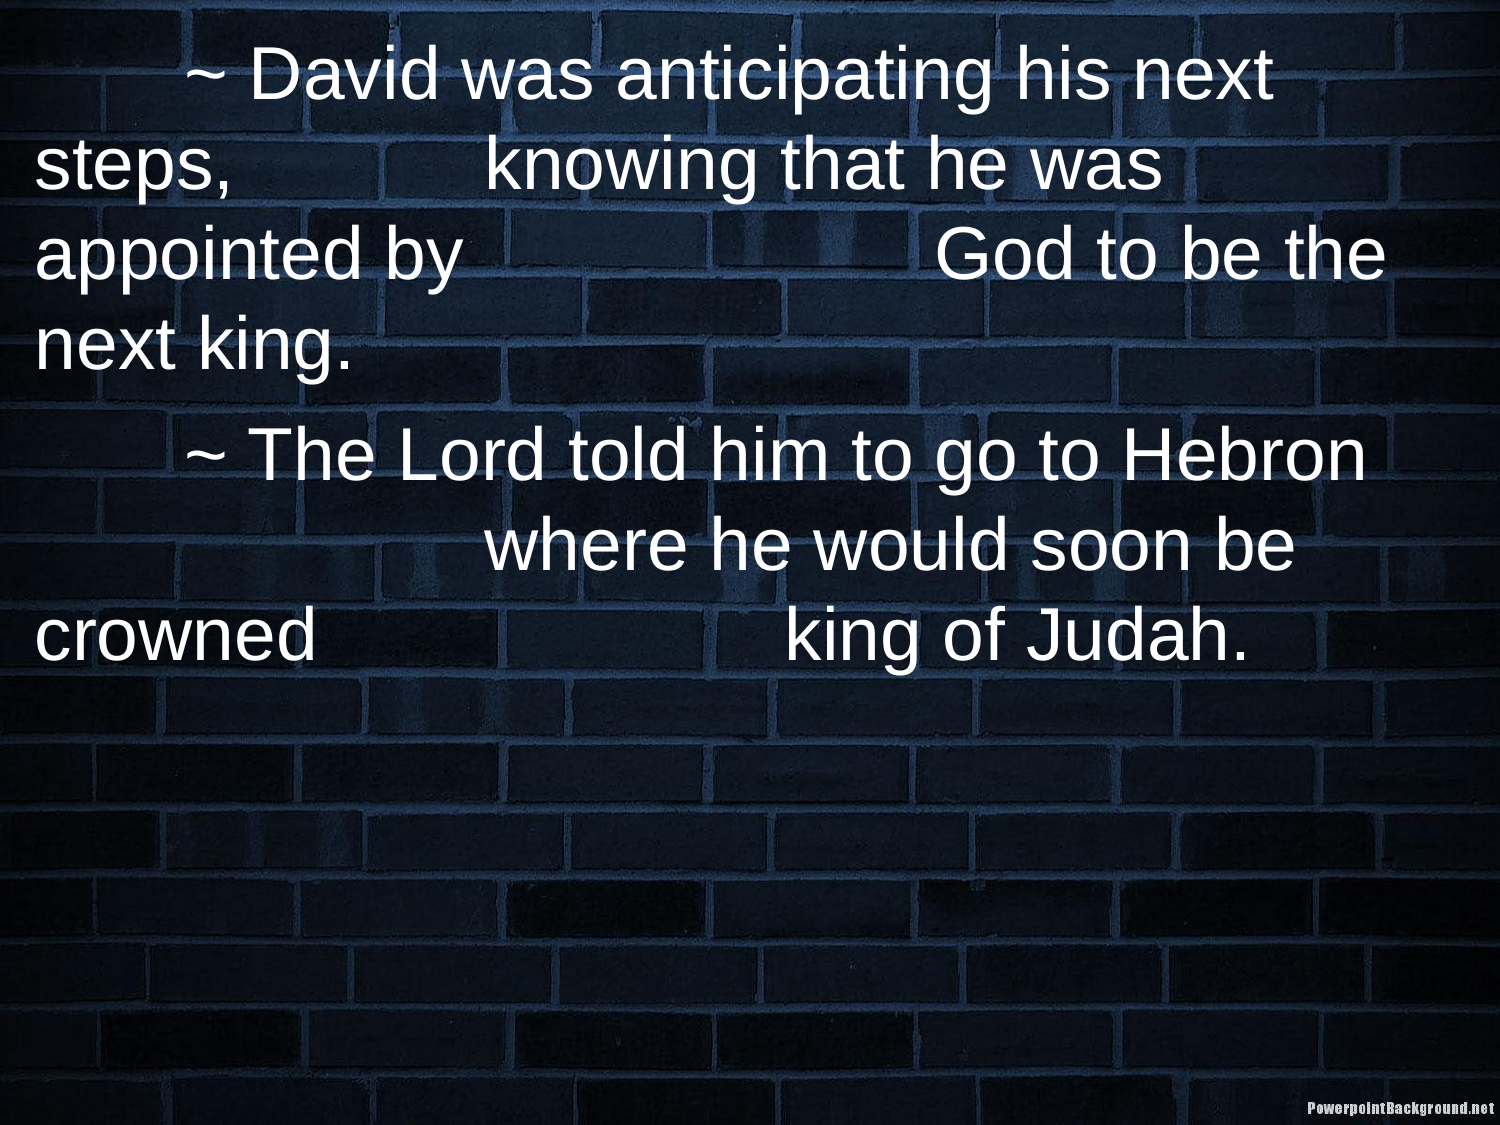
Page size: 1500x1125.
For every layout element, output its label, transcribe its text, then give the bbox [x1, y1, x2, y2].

subtitle ~ David was anticipating his next steps, knowing that he was appointed by God to be the next king. ~ The Lord told him to go to Hebron where he would soon be crowned king of Judah. [19, 17, 1483, 1107]
picture [0, 0, 1500, 1125]
